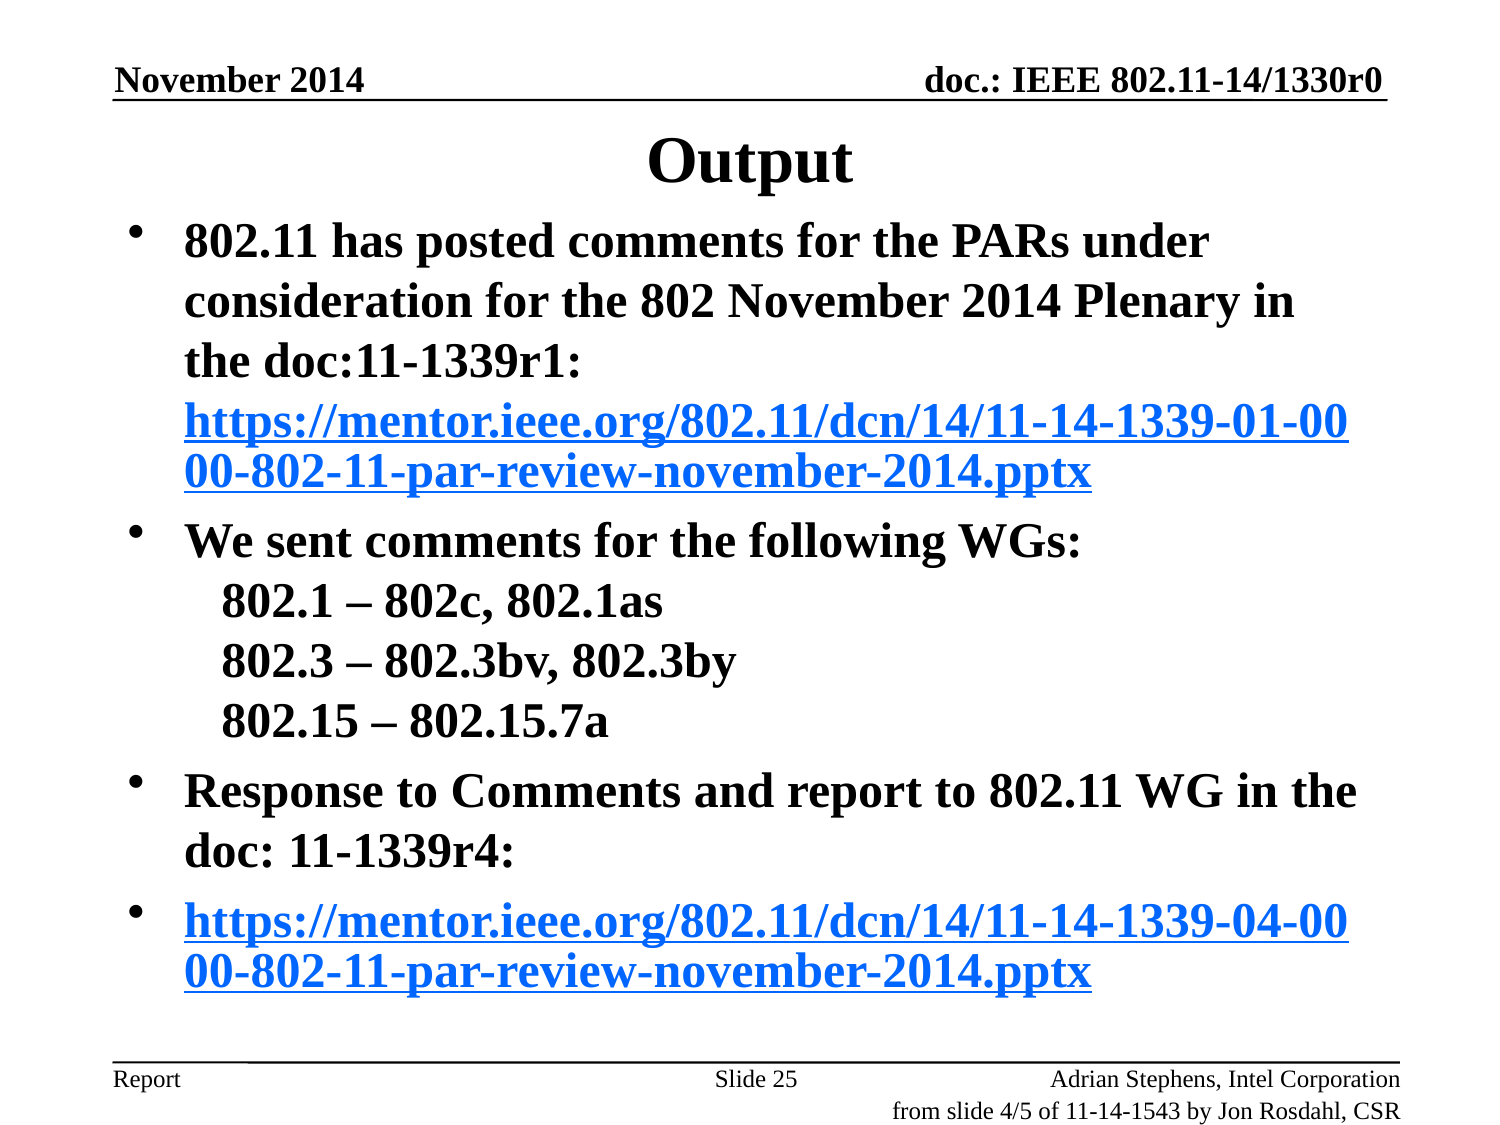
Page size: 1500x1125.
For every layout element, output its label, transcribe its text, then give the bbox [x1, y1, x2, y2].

footer Adrian Stephens, Intel Corporation [878, 1061, 1402, 1087]
title Output [112, 112, 1388, 200]
slide_number Slide 25 [712, 1061, 800, 1087]
text_box from slide 4/5 of 11-14-1543 by Jon Rosdahl, CSR [343, 1087, 1417, 1125]
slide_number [114, 54, 374, 101]
list 802.11 has posted comments for the PARs under consideration for the 802 November 2014 Plenary in the doc:11-1339r1: https://mentor.ieee.org/802.11/dcn/14/11-14-1339-01-0000-802-11-par-review-november-2014.pptx We sent comments for the following WGs: 802.1 – 802c, 802.1as 802.3 – 802.3bv, 802.3by 802.15 – 802.15.7a Response to Comments and report to 802.11 WG in the doc: 11-1339r4: https://mentor.ieee.org/802.11/dcn/14/11-14-1339-04-0000-802-11-par-review-november-2014.pptx [112, 200, 1388, 1050]
